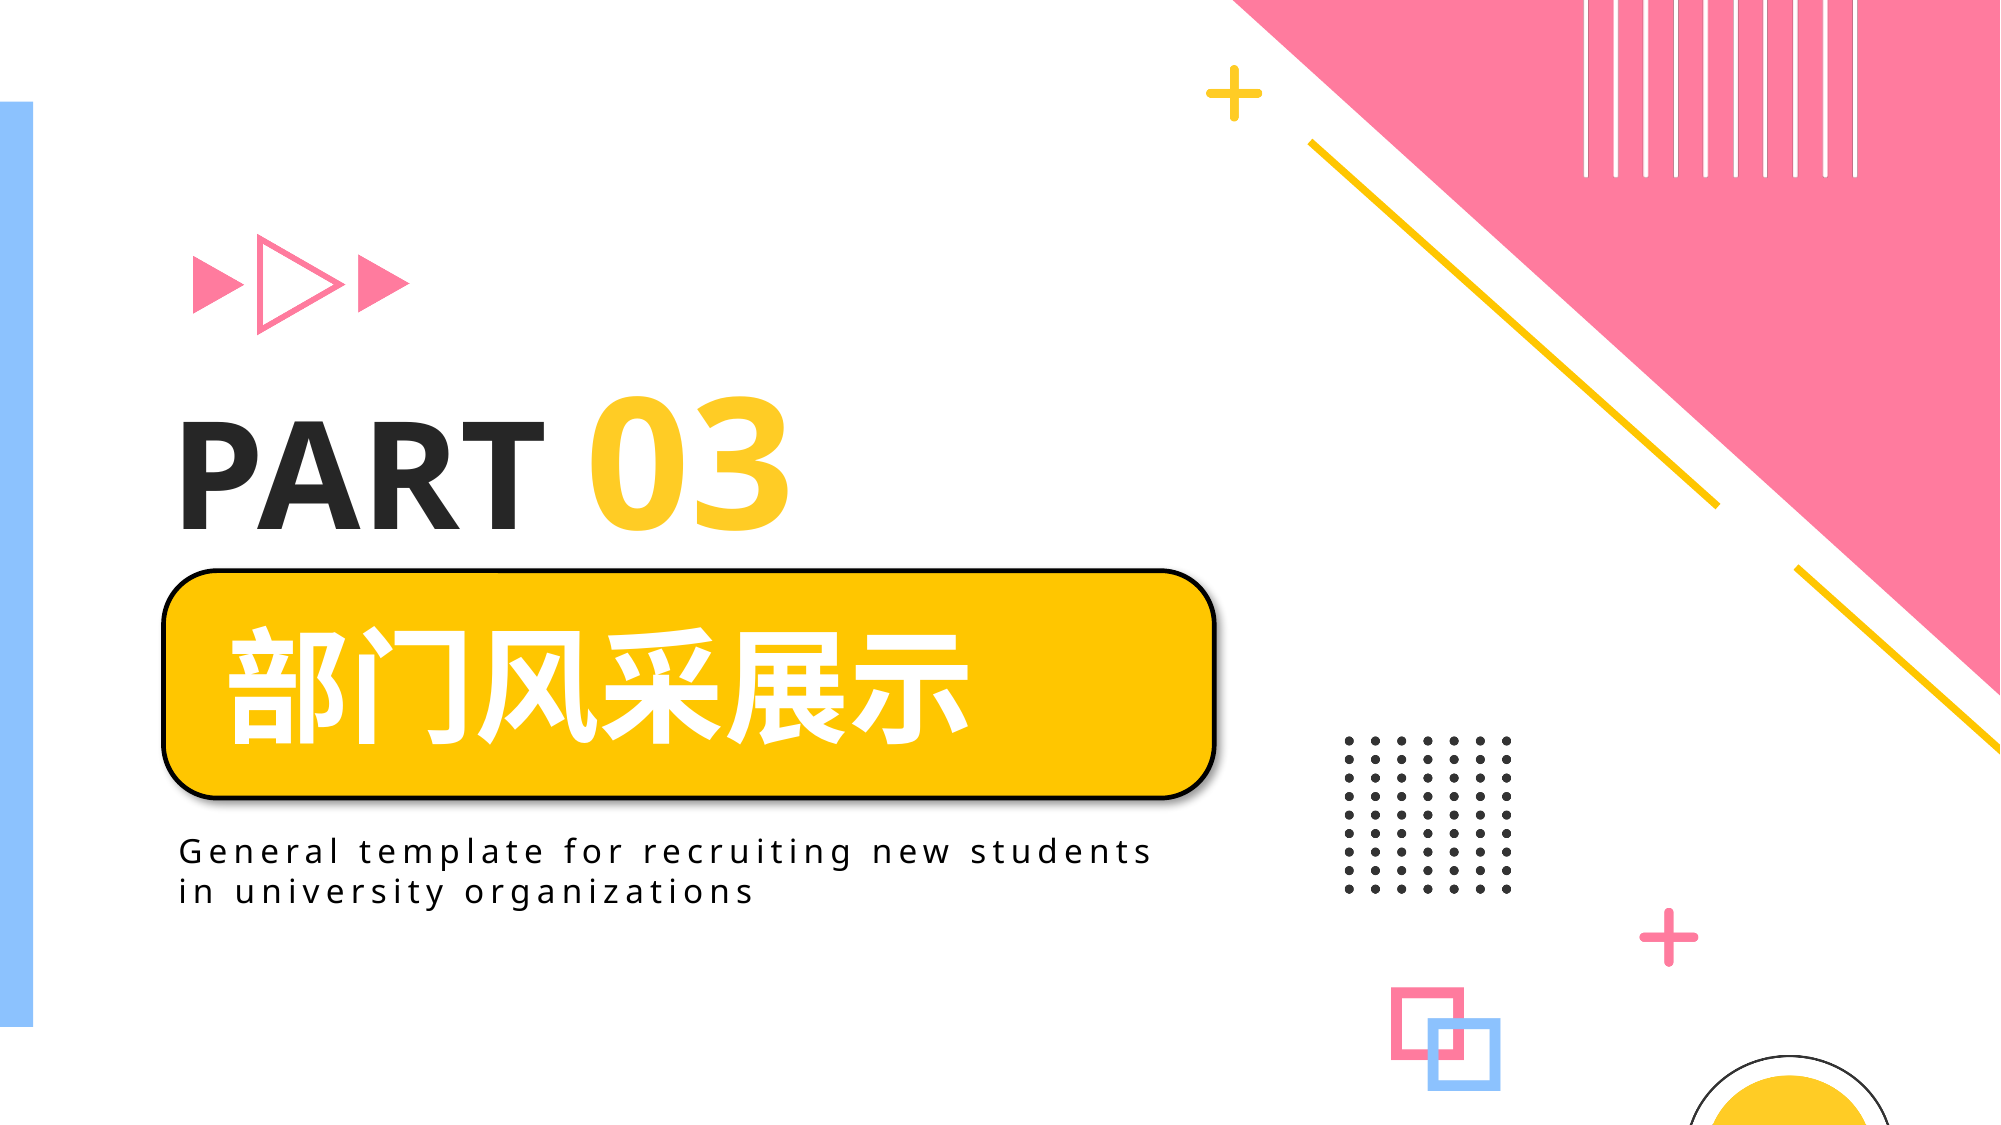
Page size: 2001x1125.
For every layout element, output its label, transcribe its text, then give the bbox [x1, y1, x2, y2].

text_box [1183, 0, 2000, 1125]
picture [163, 205, 450, 352]
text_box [163, 570, 1215, 799]
text_box [0, 101, 34, 1028]
text_box General template for recruiting new students in university organizations [163, 823, 1183, 918]
text_box PART 03 [156, 338, 907, 574]
